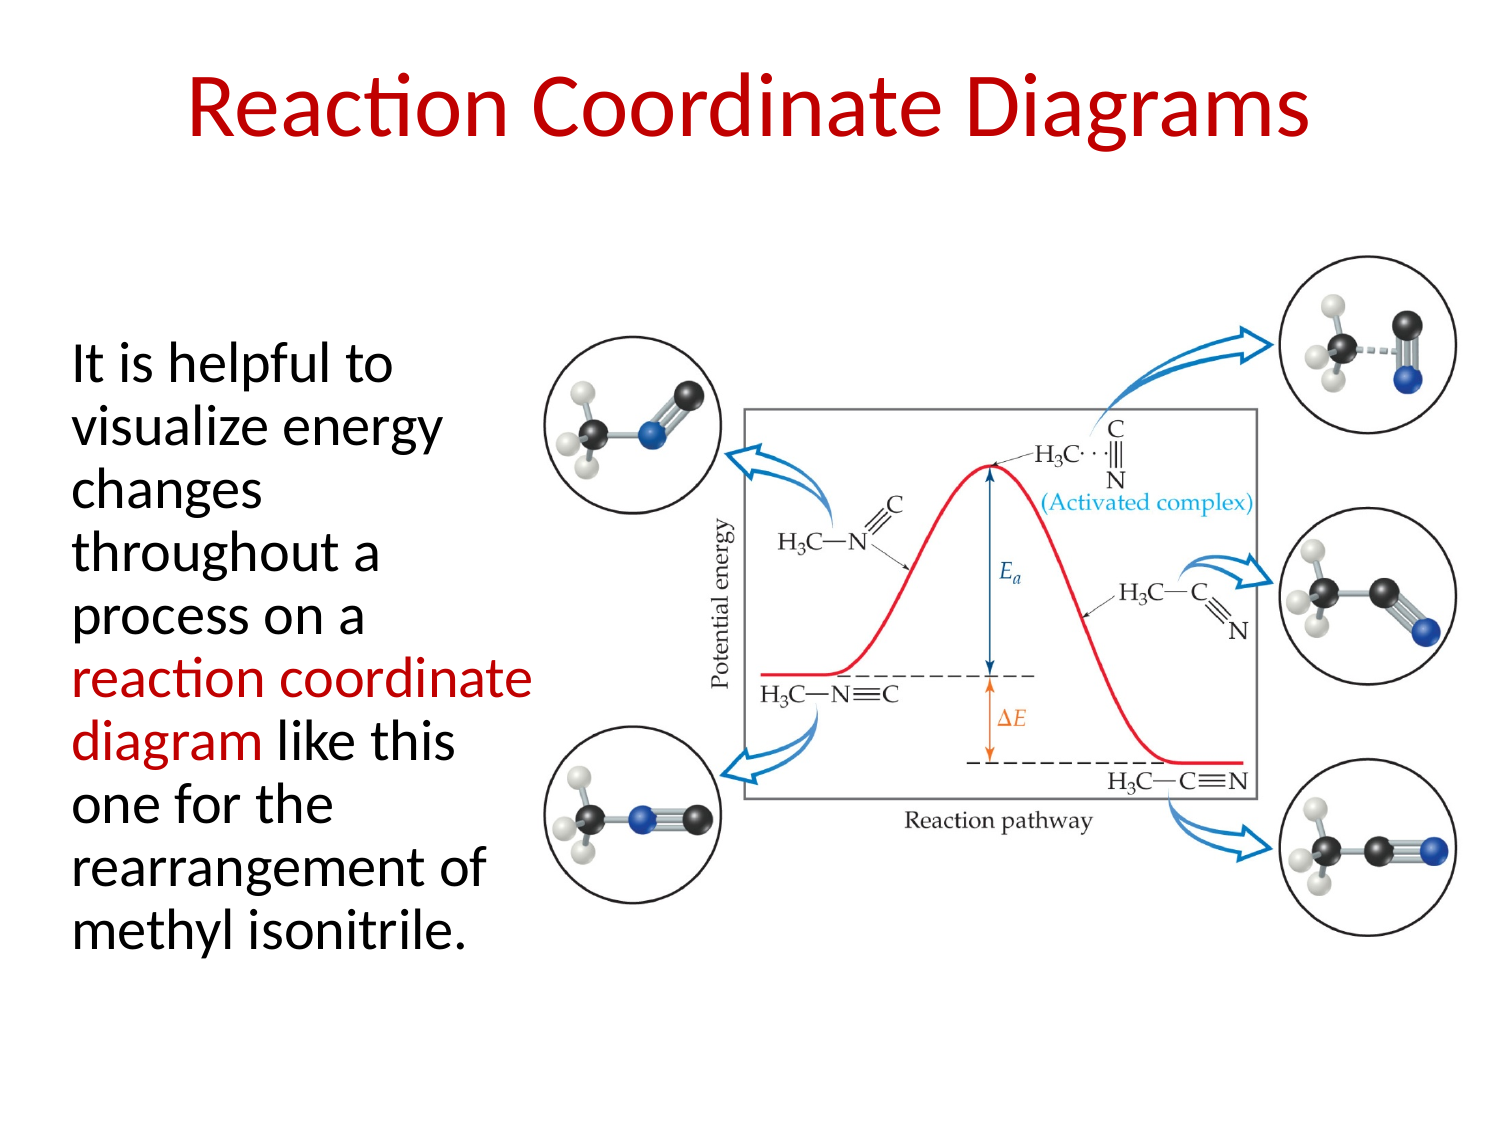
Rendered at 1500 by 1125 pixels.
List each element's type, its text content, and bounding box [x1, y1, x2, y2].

picture [537, 249, 1463, 941]
text_box It is helpful to visualize energy changes throughout a process on a reaction coordinate diagram like this one for the rearrangement of methyl isonitrile. [0, 324, 550, 1000]
text_box Reaction Coordinate Diagrams [50, 37, 1450, 225]
